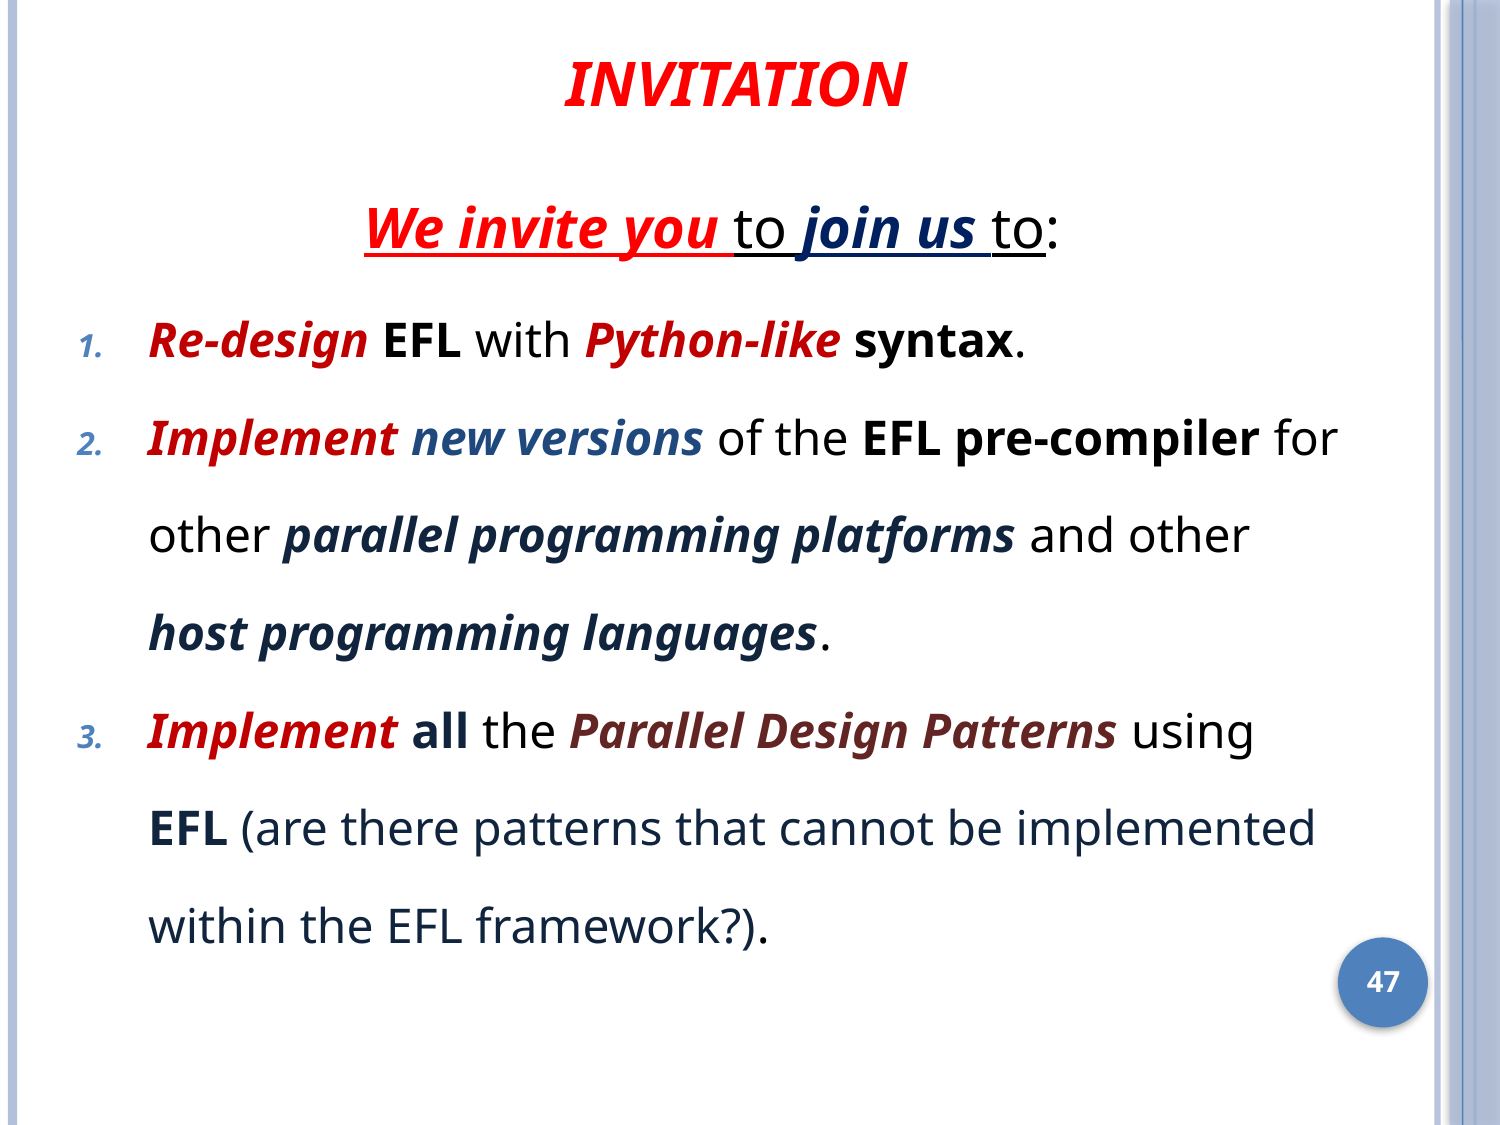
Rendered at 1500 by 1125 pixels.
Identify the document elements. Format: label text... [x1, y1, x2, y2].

list We invite you to join us to: Re-design EFL with Python-like syntax. Implement new versions of the EFL pre-compiler for other parallel programming platforms and other host programming languages. Implement all the Parallel Design Patterns using EFL (are there patterns that cannot be implemented within the EFL framework?). [62, 138, 1363, 1027]
slide_number 47 [1333, 940, 1434, 1027]
title Invitation [75, 37, 1400, 127]
